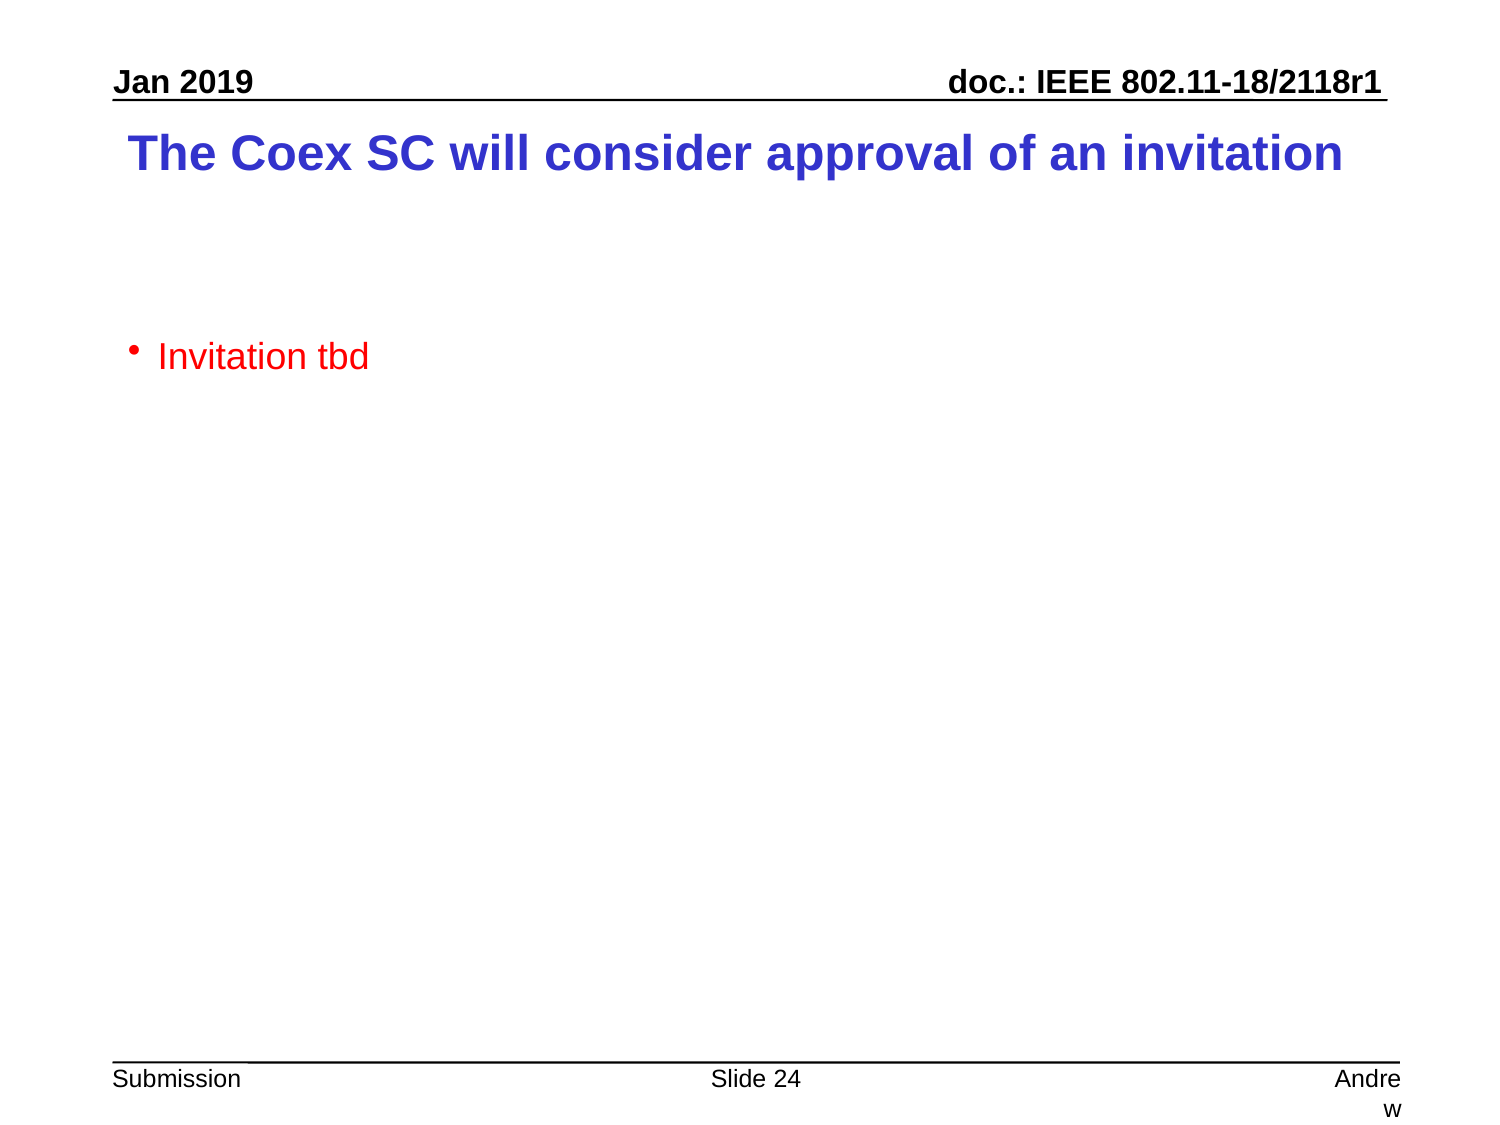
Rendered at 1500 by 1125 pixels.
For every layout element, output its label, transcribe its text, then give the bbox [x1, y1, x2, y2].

title The Coex SC will consider approval of an invitation [112, 112, 1388, 288]
list Invitation tbd [112, 324, 1388, 1000]
slide_number Slide 24 [709, 1061, 803, 1093]
footer Andrew Myles, Cisco [1320, 1061, 1402, 1093]
